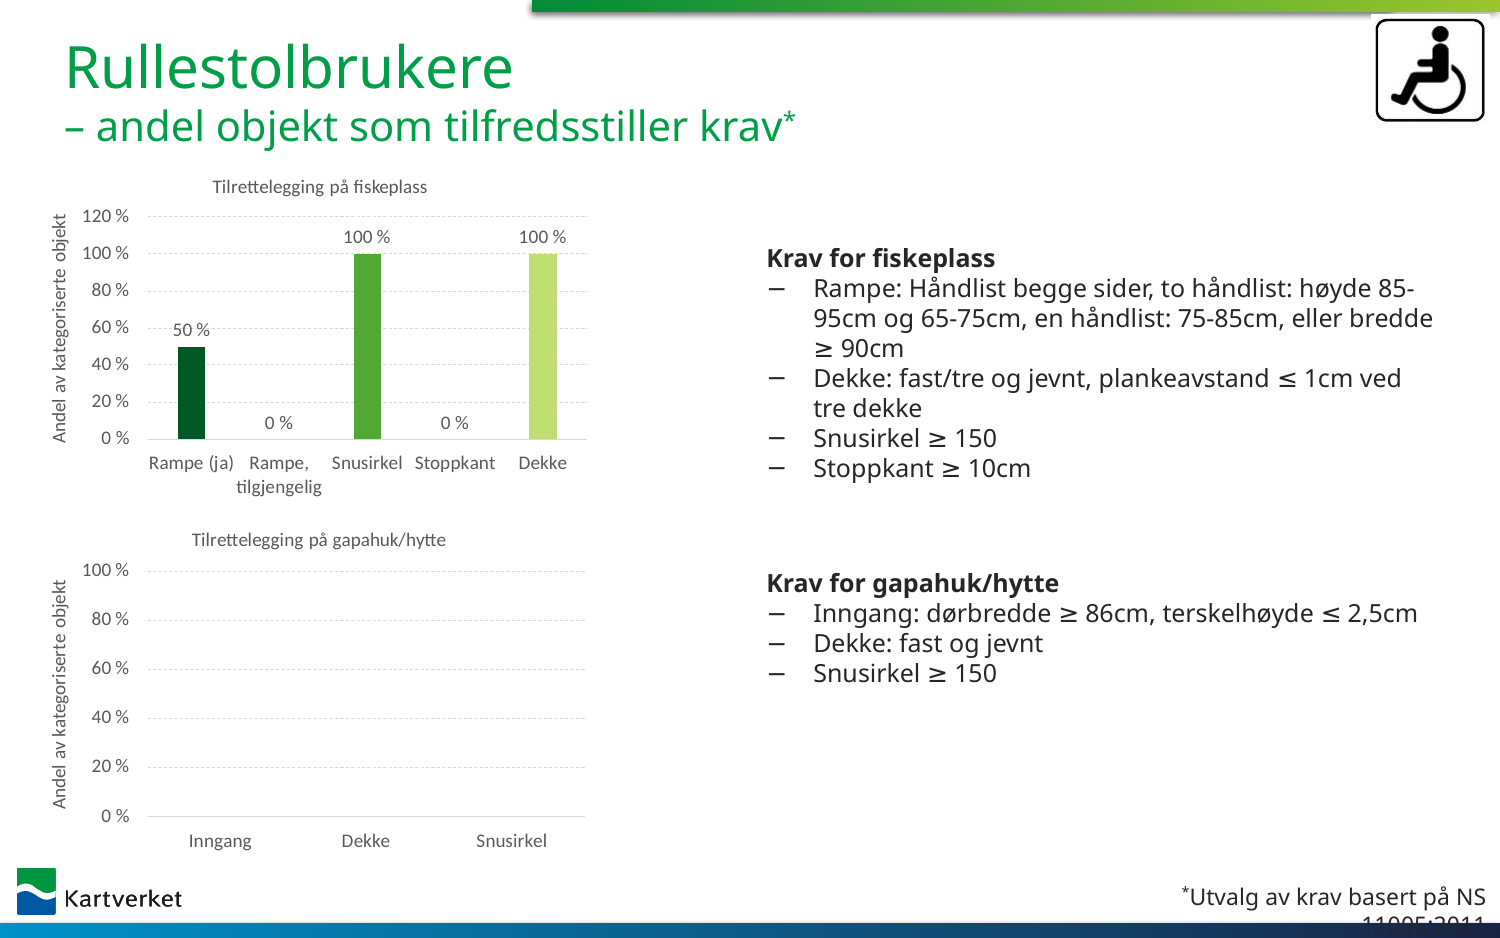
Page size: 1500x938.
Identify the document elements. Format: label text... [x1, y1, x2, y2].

picture [41, 166, 598, 505]
picture [41, 520, 596, 859]
picture [1371, 13, 1491, 127]
text_box *Utvalg av krav basert på NS 11005:2011 [1068, 873, 1500, 938]
text_box Rullestolbrukere – andel objekt som tilfredsstiller krav* [49, 29, 1431, 158]
text_box Krav for fiskeplass Rampe: Håndlist begge sider, to håndlist: høyde 85-95cm og 65-75cm, en håndlist: 75-85cm, eller bredde ≥ 90cm Dekke: fast/tre og jevnt, plankeavstand ≤ 1cm ved tre dekke Snusirkel ≥ 150 Stoppkant ≥ 10cm [751, 235, 1452, 490]
text_box Krav for gapahuk/hytte Inngang: dørbredde ≥ 86cm, terskelhøyde ≤ 2,5cm Dekke: fast og jevnt Snusirkel ≥ 150 [751, 560, 1452, 695]
